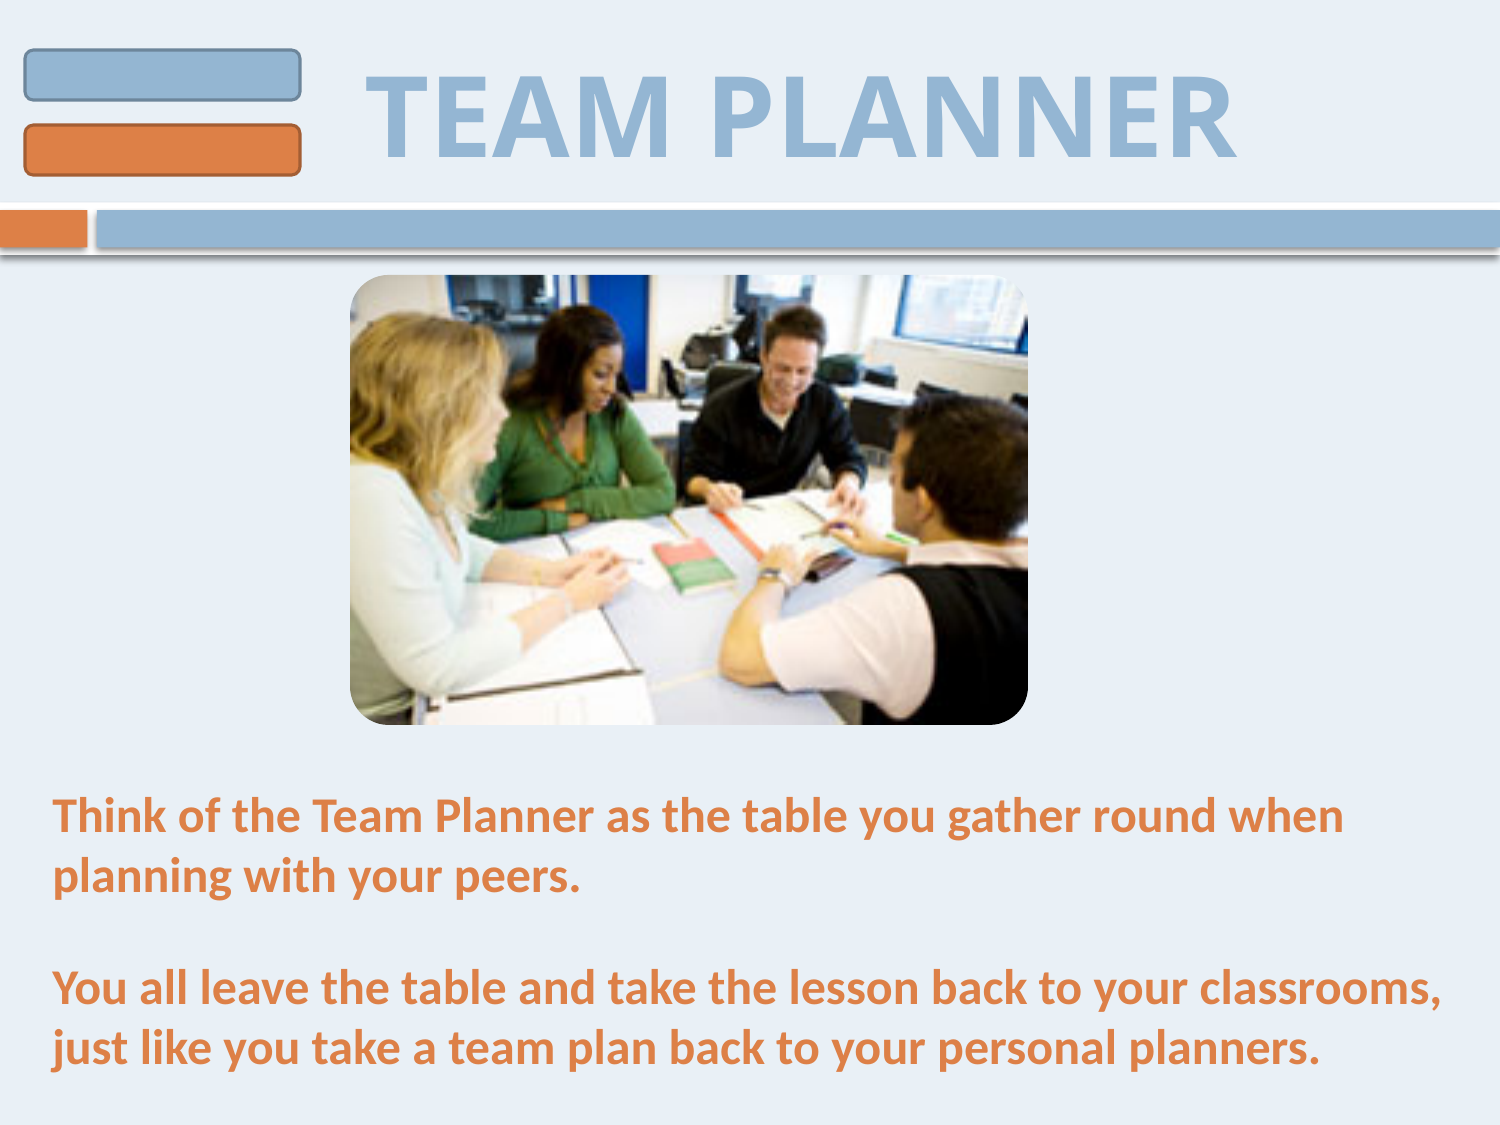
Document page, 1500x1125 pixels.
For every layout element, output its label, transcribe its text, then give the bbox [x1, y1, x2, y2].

text_box [23, 48, 302, 102]
text_box [23, 123, 302, 177]
picture [349, 274, 1029, 726]
text_box Think of the Team Planner as the table you gather round when planning with your peers. You all leave the table and take the lesson back to your classrooms, just like you take a team plan back to your personal planners. [37, 774, 1463, 1083]
text_box TEAM PLANNER [350, 12, 1500, 213]
